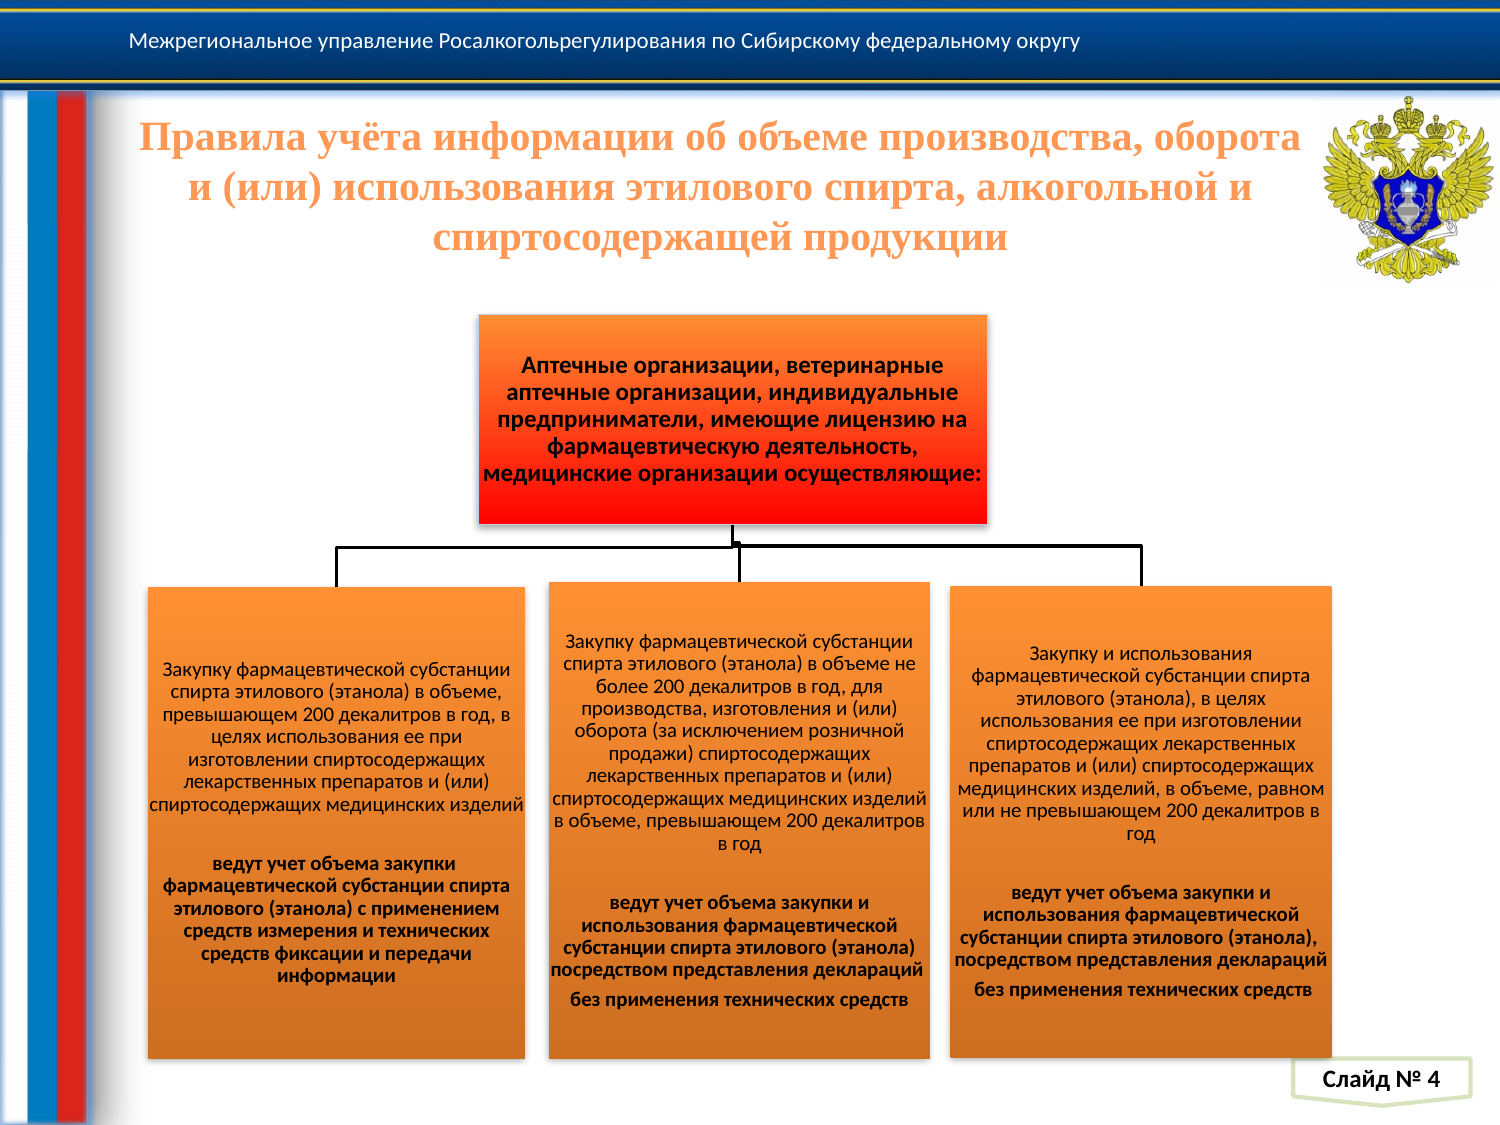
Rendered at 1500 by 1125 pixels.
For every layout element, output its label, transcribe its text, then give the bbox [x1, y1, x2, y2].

text_box Слайд № 4 [1291, 1056, 1473, 1108]
picture [0, 0, 1500, 1125]
text_box Правила учёта информации об объеме производства, оборота и (или) использования этилового спирта, алкогольной и спиртосодержащей продукции [112, 101, 1311, 232]
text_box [100, 266, 1400, 1059]
